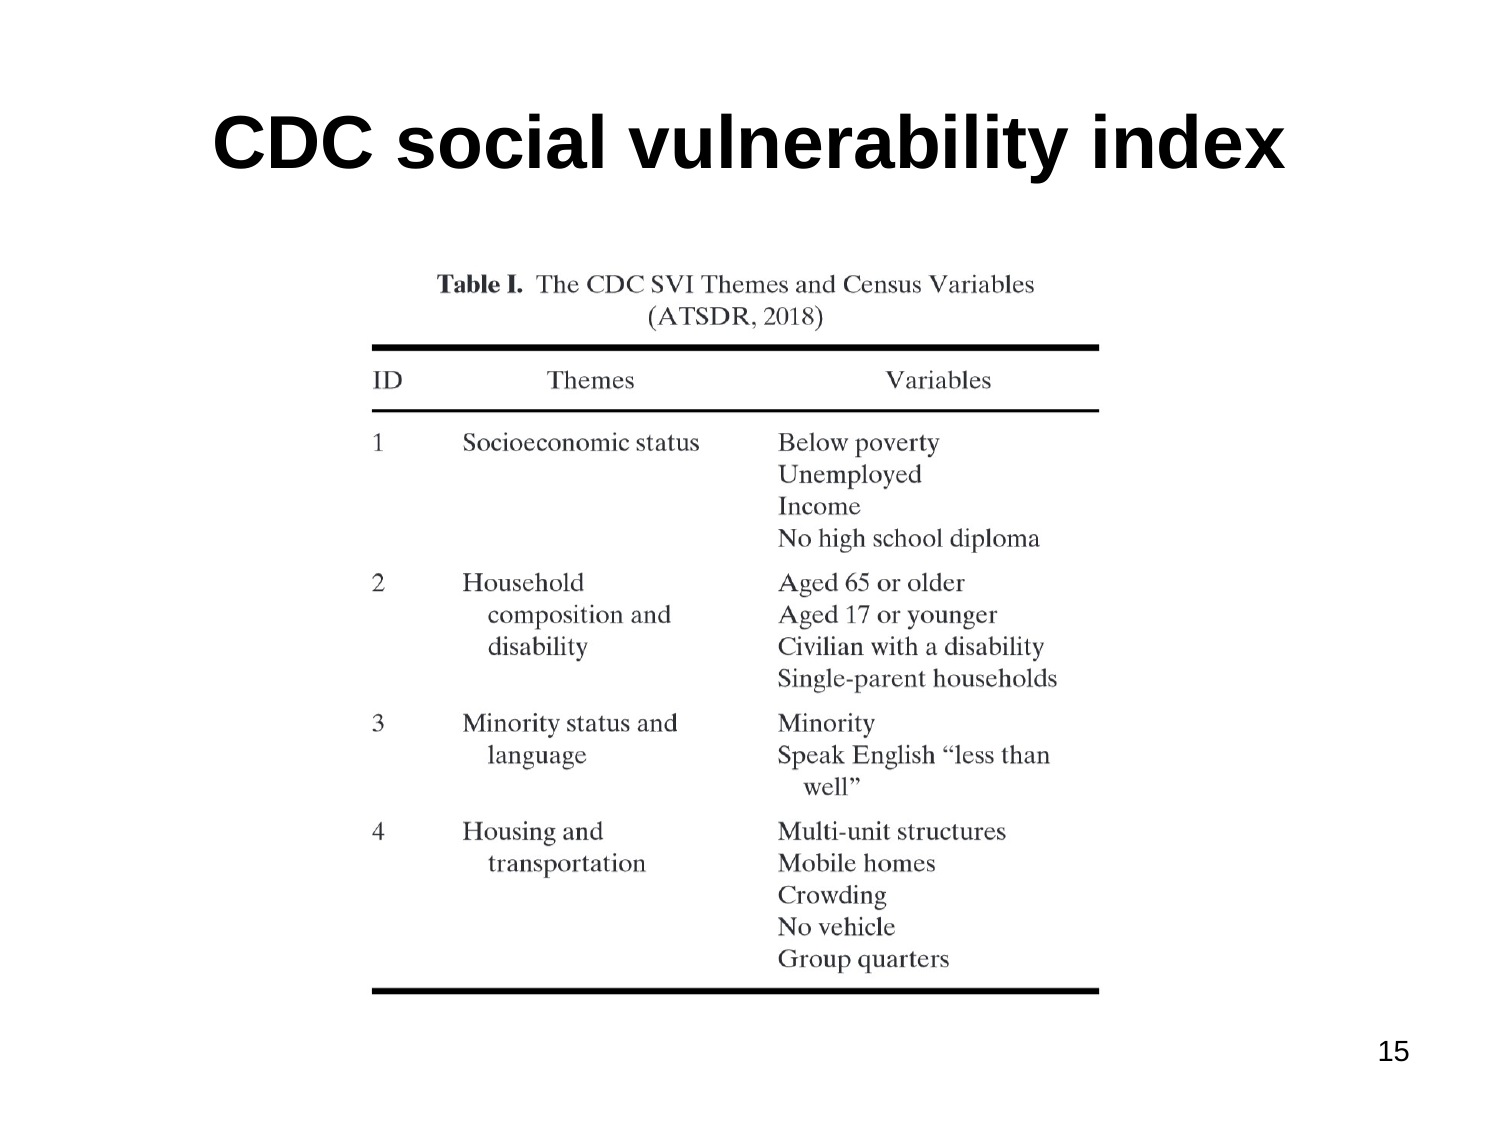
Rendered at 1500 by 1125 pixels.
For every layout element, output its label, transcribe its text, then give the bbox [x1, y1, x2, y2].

title CDC social vulnerability index [75, 45, 1425, 233]
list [361, 262, 1138, 1006]
slide_number 15 [1074, 1024, 1425, 1103]
